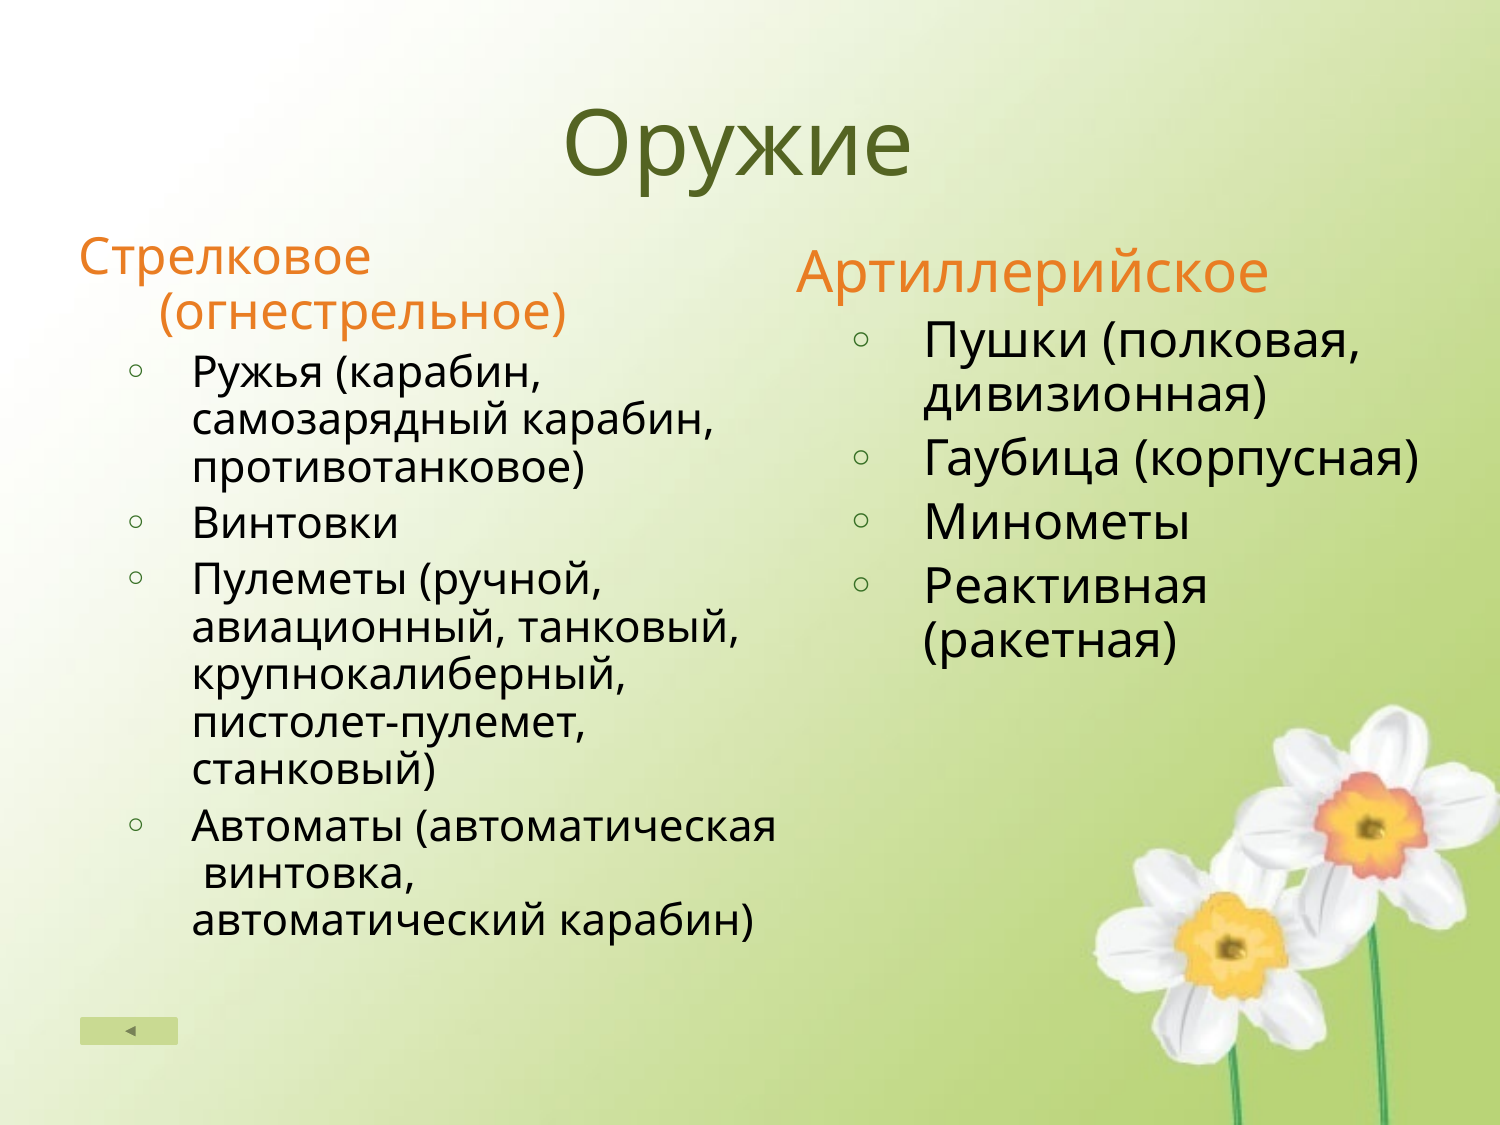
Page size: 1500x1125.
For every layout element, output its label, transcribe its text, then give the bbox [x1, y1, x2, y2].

list Артиллерийское Пушки (полковая, дивизионная) Гаубица (корпусная) Минометы Реактивная (ракетная) [761, 234, 1464, 977]
title Оружие [75, 45, 1425, 233]
picture [0, 0, 1500, 1125]
text_box [80, 1017, 178, 1045]
list Стрелковое (огнестрельное) Ружья (карабин, самозарядный карабин, противотанковое) Винтовки Пулеметы (ручной, авиационный, танковый, крупнокалиберный, пистолет-пулемет, станковый) Автоматы (автоматическая винтовка, автоматический карабин) [46, 222, 797, 966]
